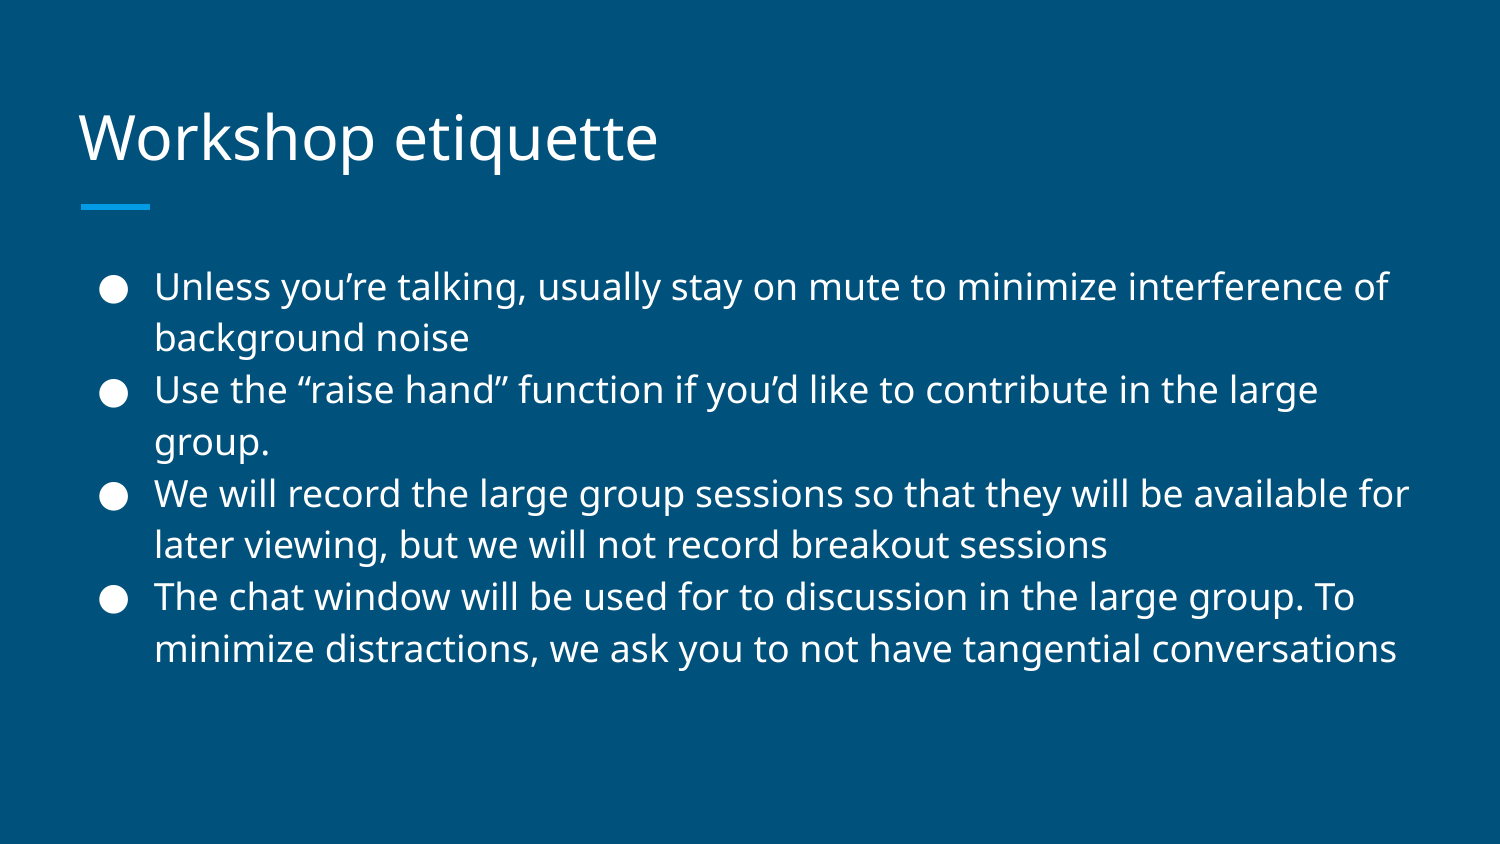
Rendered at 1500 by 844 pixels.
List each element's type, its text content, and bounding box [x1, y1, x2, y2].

list Unless you’re talking, usually stay on mute to minimize interference of background noise​ Use the “raise hand” function if you’d like to contribute in the large group. We will record the large group sessions so that they will be available for later viewing, but we will not record breakout sessions The chat window will be used for to discussion in the large group. To minimize distractions, we ask you to not have tangential conversations [63, 240, 1437, 746]
title Workshop etiquette [63, 75, 1437, 188]
